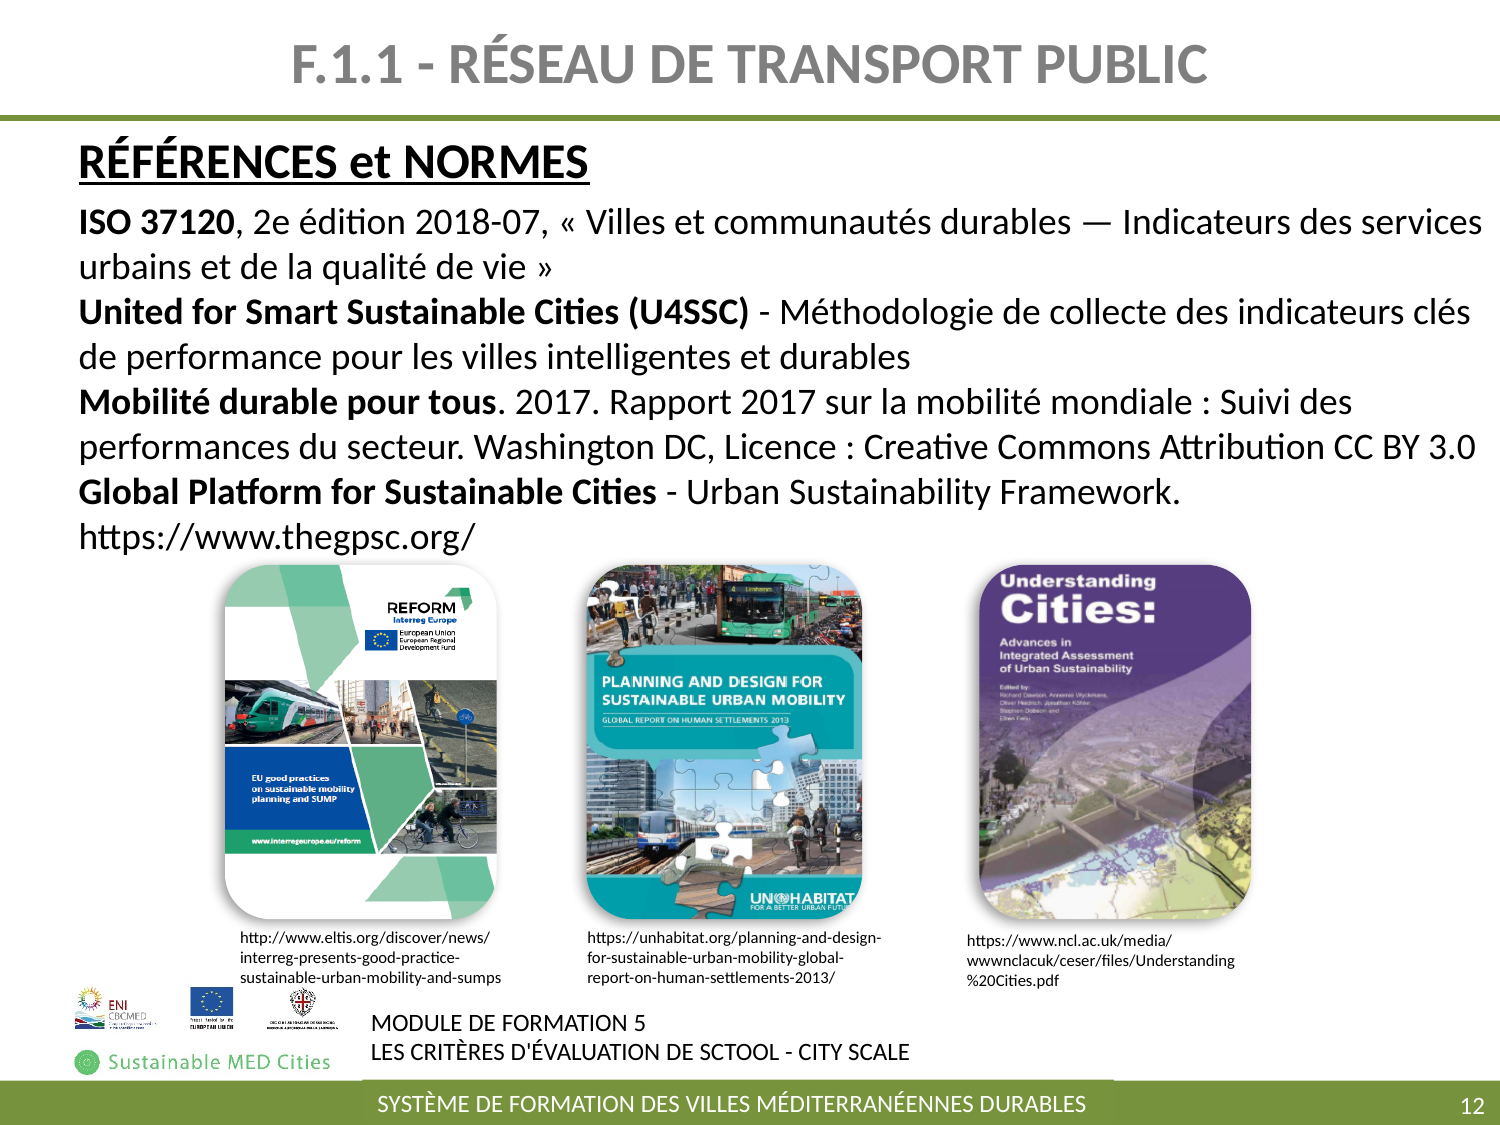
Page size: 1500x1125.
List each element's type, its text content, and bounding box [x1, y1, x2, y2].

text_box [951, 564, 1279, 979]
text_box SYSTÈME DE FORMATION DES VILLES MÉDITERRANÉENNES DURABLES [362, 1079, 1114, 1125]
slide_number ‹#› [1399, 1074, 1500, 1125]
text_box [224, 564, 522, 996]
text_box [572, 564, 905, 996]
text_box ISO 37120, 2e édition 2018-07, « Villes et communautés durables — Indicateurs des services urbains et de la qualité de vie » United for Smart Sustainable Cities (U4SSC) - Méthodologie de collecte des indicateurs clés de performance pour les villes intelligentes et durables Mobilité durable pour tous. 2017. Rapport 2017 sur la mobilité mondiale : Suivi des performances du secteur. Washington DC, Licence : Creative Commons Attribution CC BY 3.0 Global Platform for Sustainable Cities - Urban Sustainability Framework. https://www.thegpsc.org/ [63, 189, 1500, 565]
picture [62, 978, 356, 1080]
list RÉFÉRENCES et NORMES [63, 120, 1414, 189]
title F.1.1 - RÉSEAU DE TRANSPORT PUBLIC [0, 0, 1500, 121]
